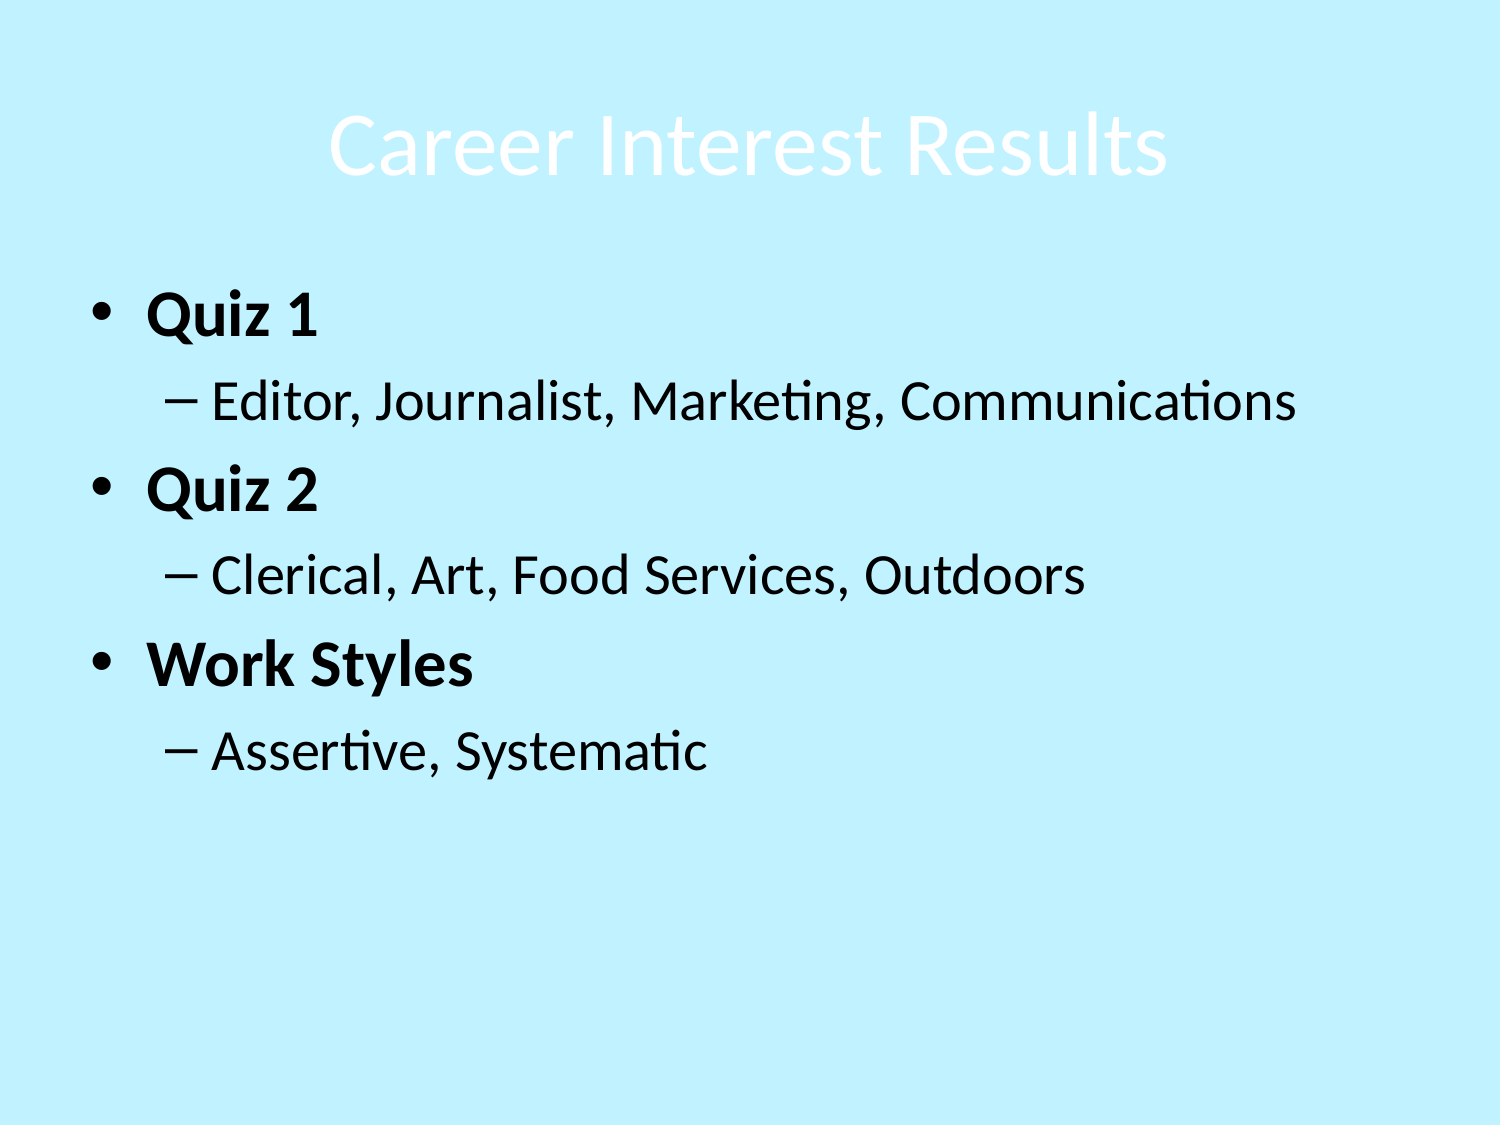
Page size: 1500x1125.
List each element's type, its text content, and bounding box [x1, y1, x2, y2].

list Quiz 1 Editor, Journalist, Marketing, Communications Quiz 2 Clerical, Art, Food Services, Outdoors Work Styles Assertive, Systematic [75, 262, 1425, 1005]
title Career Interest Results [75, 45, 1425, 233]
